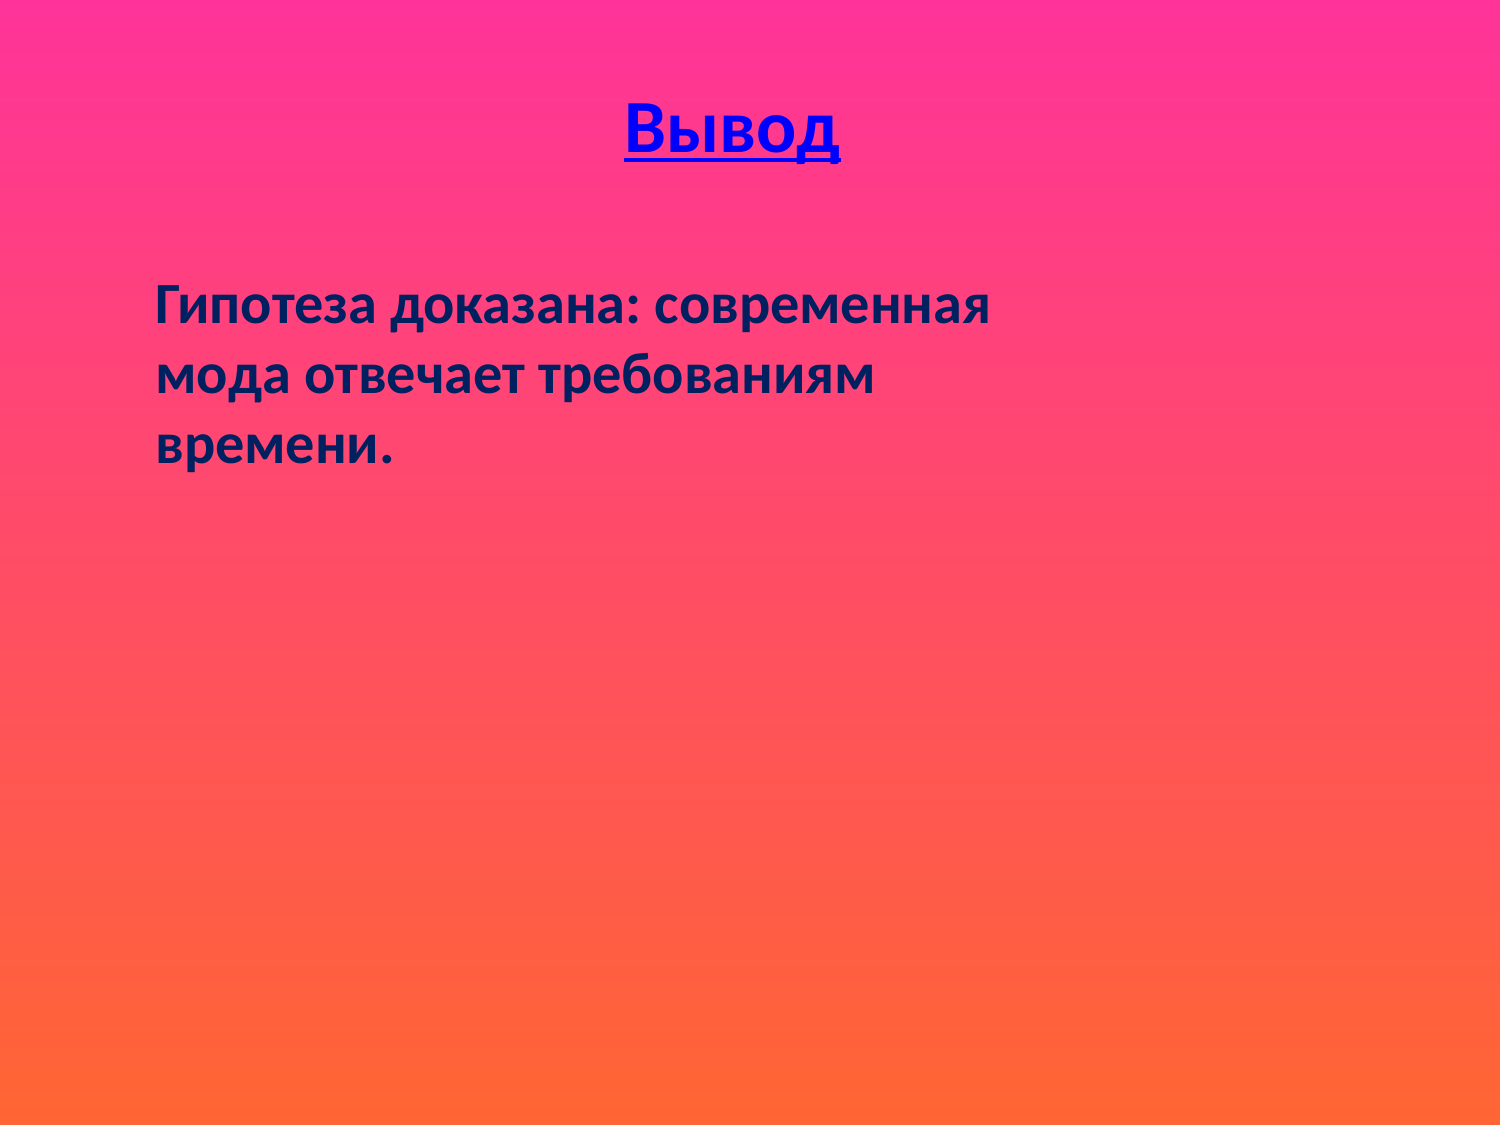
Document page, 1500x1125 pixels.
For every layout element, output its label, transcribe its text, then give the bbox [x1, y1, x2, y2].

text_box Вывод [433, 70, 1032, 175]
text_box Гипотеза доказана: современная мода отвечает требованиям времени. [140, 257, 1137, 483]
